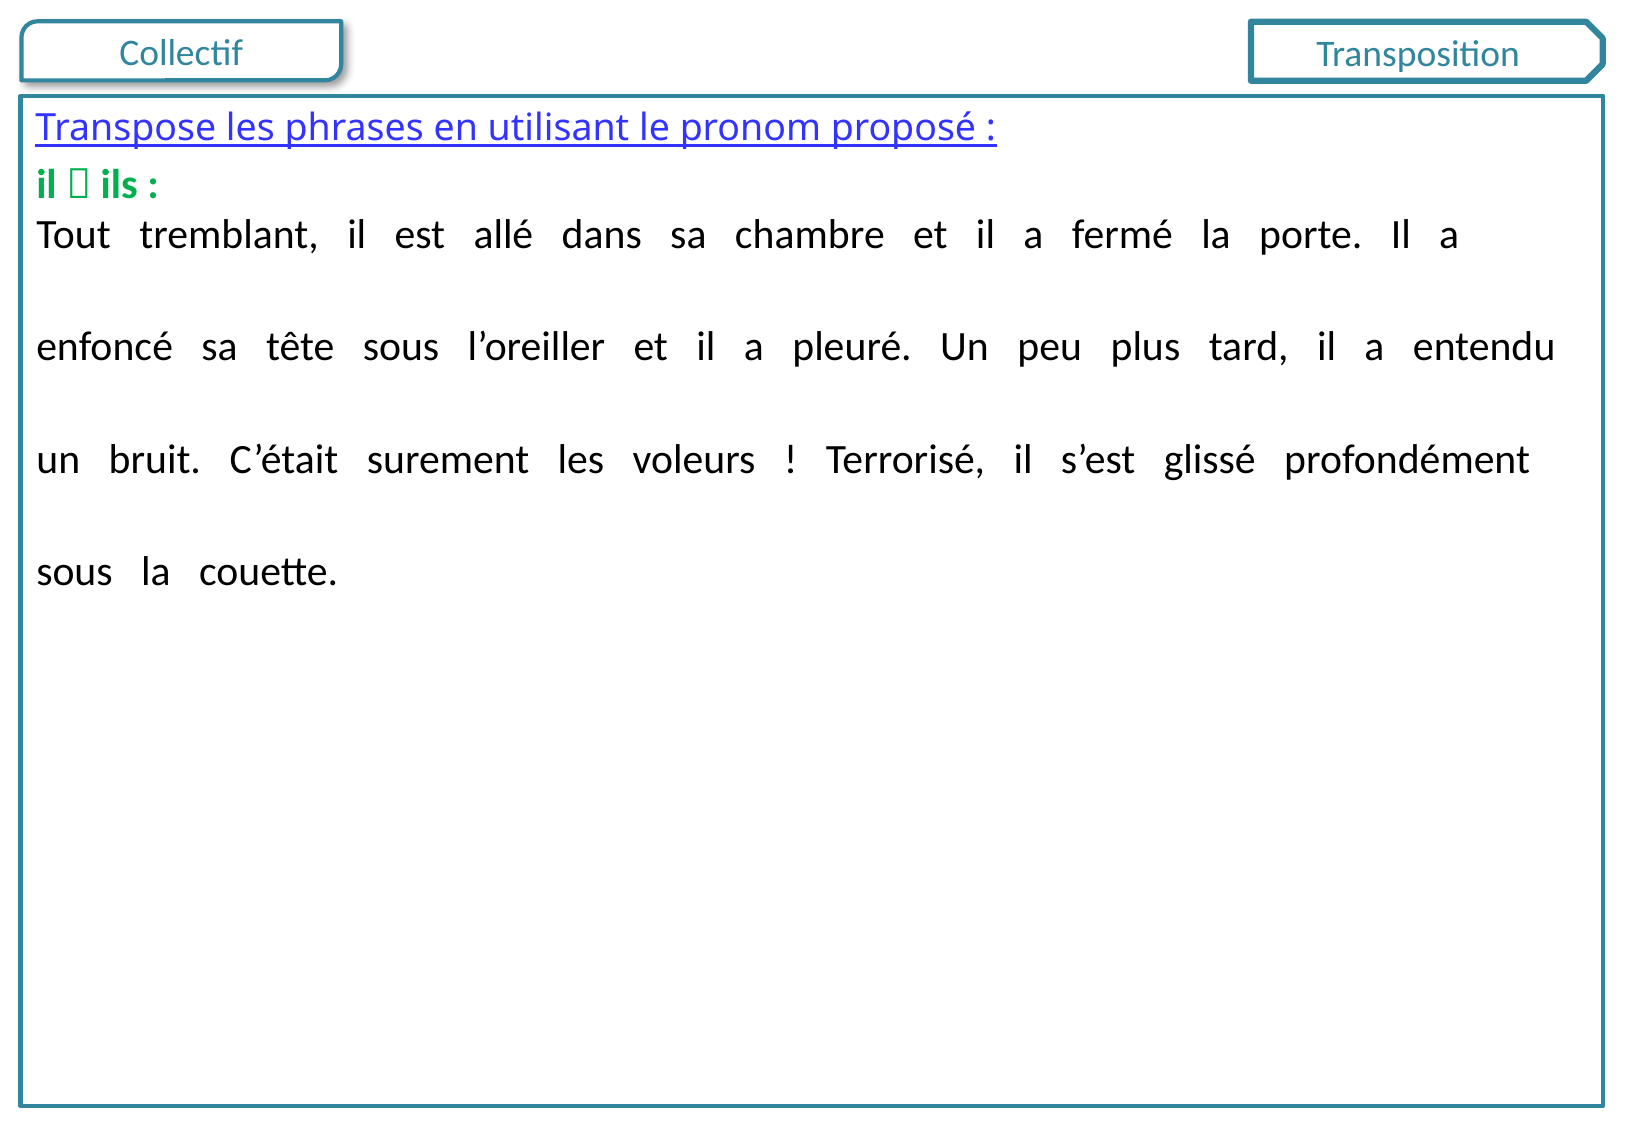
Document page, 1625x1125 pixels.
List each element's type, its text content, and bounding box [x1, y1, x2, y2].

list il  ils : Tout tremblant, il est allé dans sa chambre et il a fermé la porte. Il a enfoncé sa tête sous l’oreiller et il a pleuré. Un peu plus tard, il a entendu un bruit. C’était surement les voleurs ! Terrorisé, il s’est glissé profondément sous la couette. [21, 149, 1604, 1106]
list Transpose les phrases en utilisant le pronom proposé : [18, 94, 1605, 1108]
list Transposition [1251, 21, 1585, 81]
